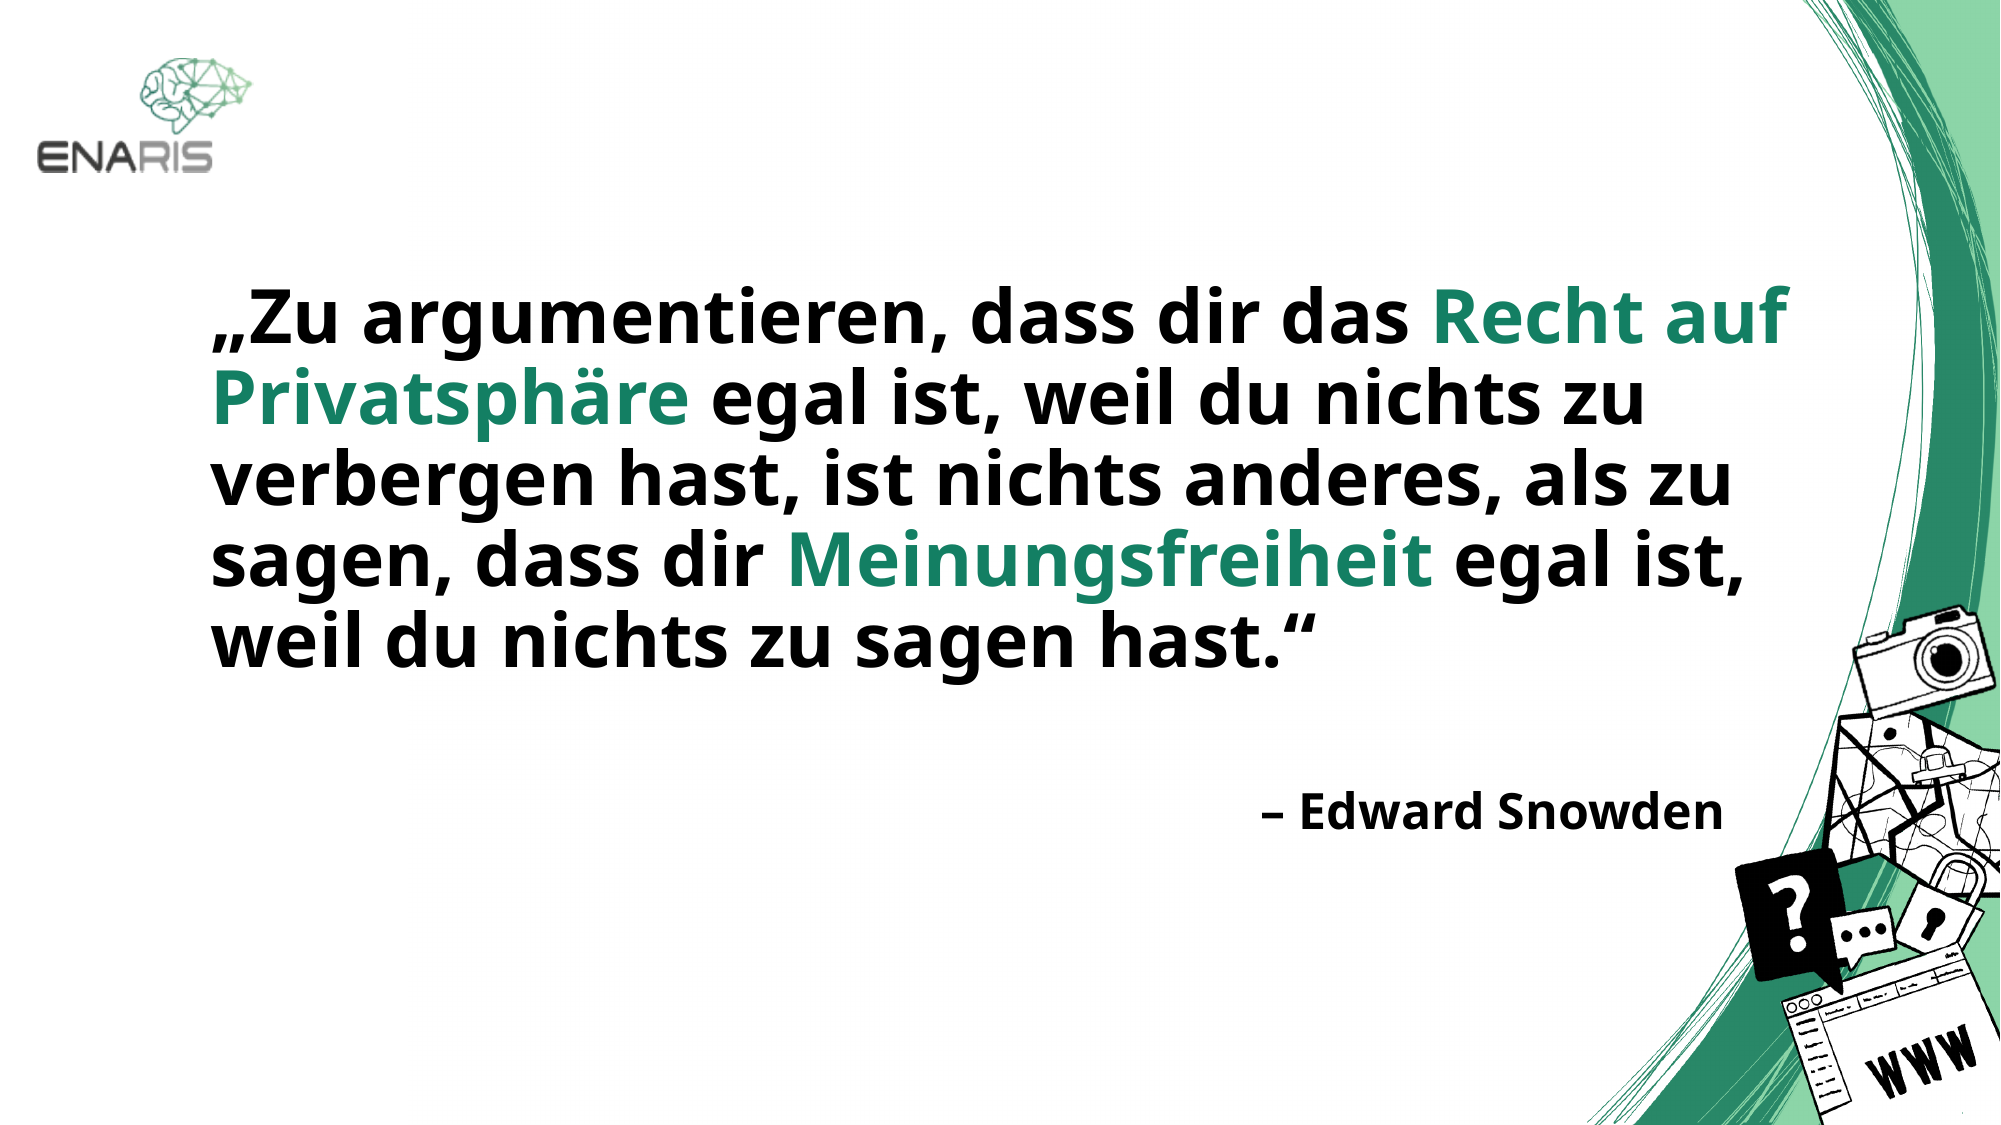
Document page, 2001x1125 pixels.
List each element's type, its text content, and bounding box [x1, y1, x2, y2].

picture [408, 0, 2000, 1125]
title „Zu argumentieren, dass dir das Recht auf Privatsphäre egal ist, weil du nichts zu verbergen hast, ist nichts anderes, als zu sagen, dass dir Meinungsfreiheit egal ist, weil du nichts zu sagen hast.“ – Edward Snowden [195, 154, 1805, 971]
picture [37, 58, 254, 173]
